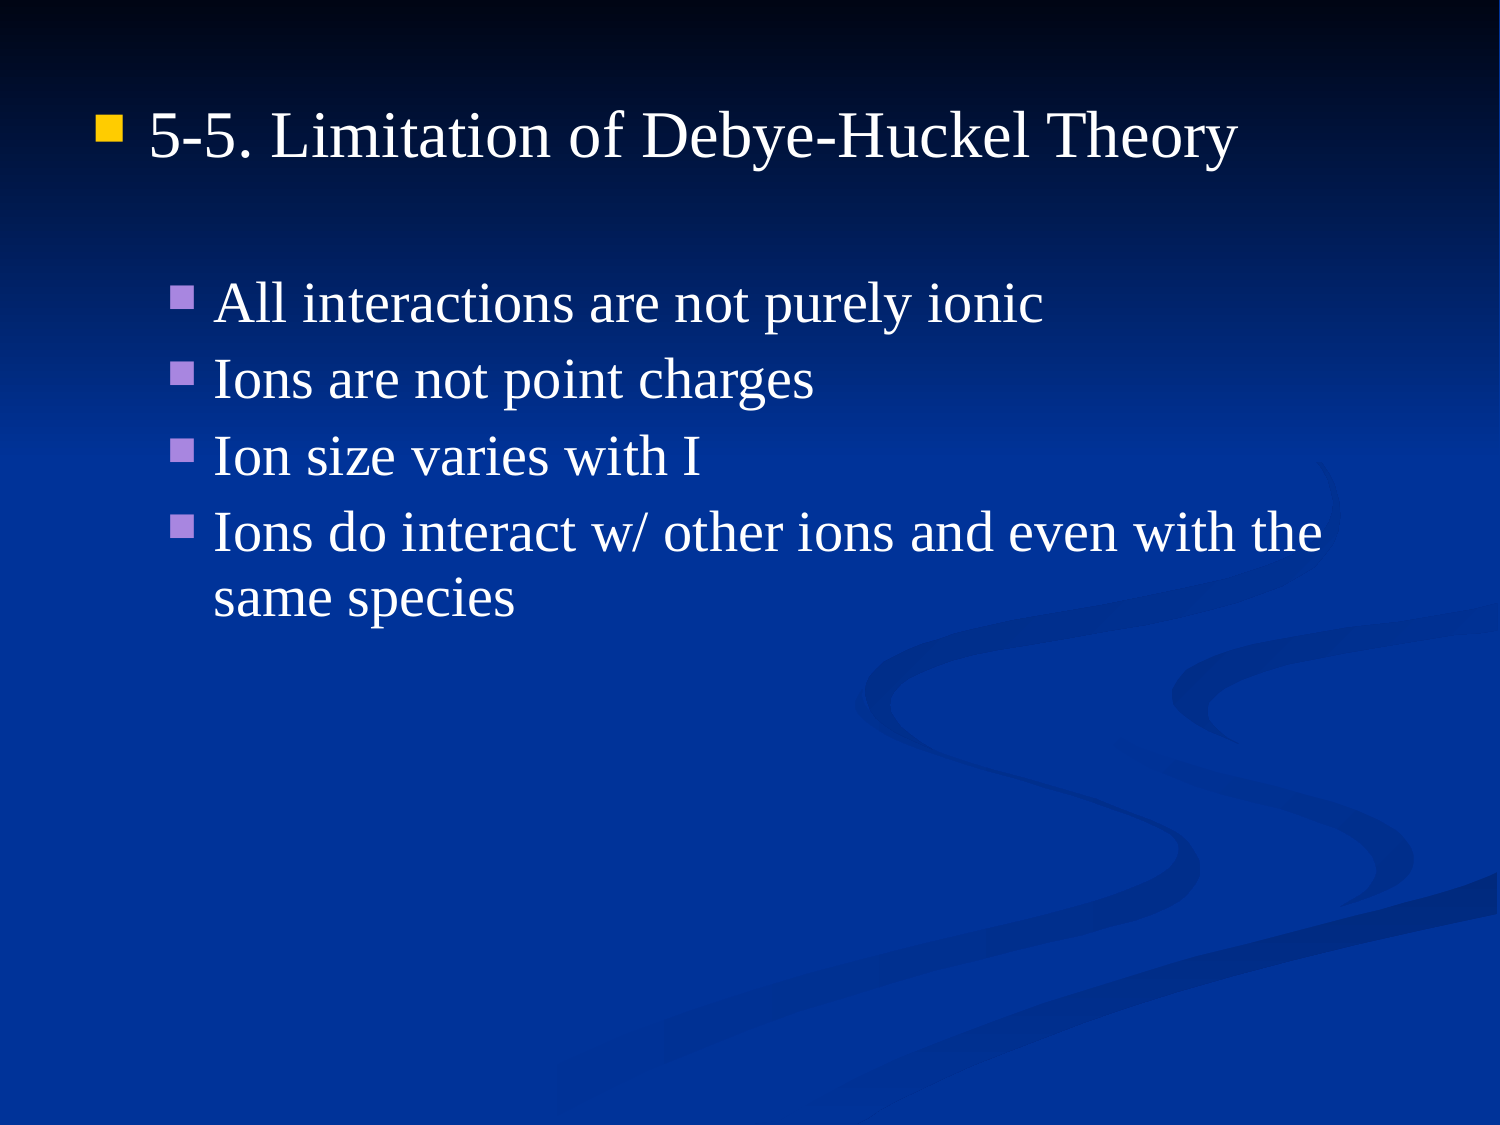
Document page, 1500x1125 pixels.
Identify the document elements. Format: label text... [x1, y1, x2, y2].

list 5-5. Limitation of Debye-Huckel Theory All interactions are not purely ionic Ions are not point charges Ion size varies with I Ions do interact w/ other ions and even with the same species [76, 89, 1428, 1036]
